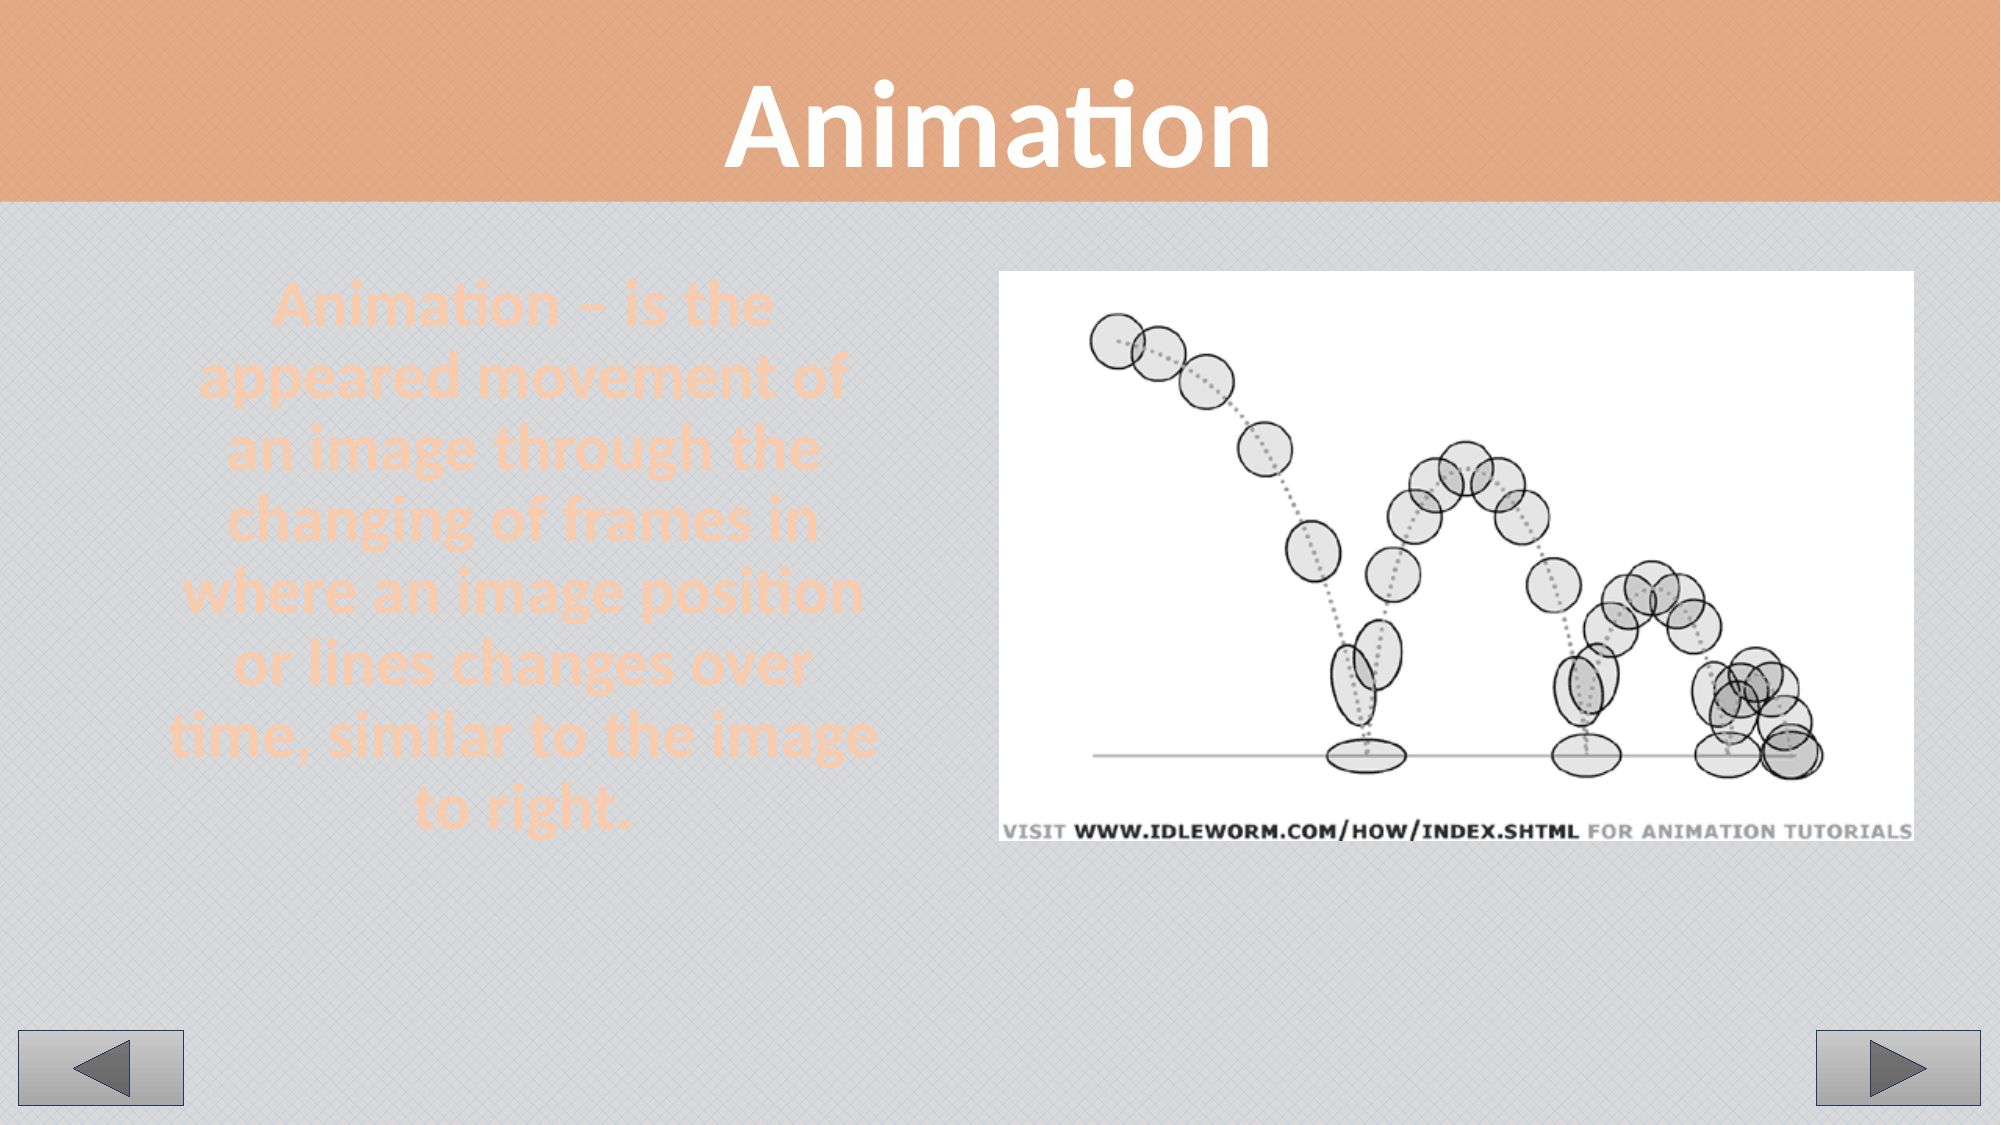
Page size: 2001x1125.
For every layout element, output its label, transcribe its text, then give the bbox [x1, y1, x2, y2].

subtitle Animation – is the appeared movement of an image through the changing of frames in where an image position or lines changes over time, similar to the image to right. [151, 261, 897, 900]
text_box Animation [0, 0, 2000, 202]
text_box [1816, 1030, 1981, 1106]
picture [999, 271, 1914, 841]
text_box [18, 1030, 184, 1106]
